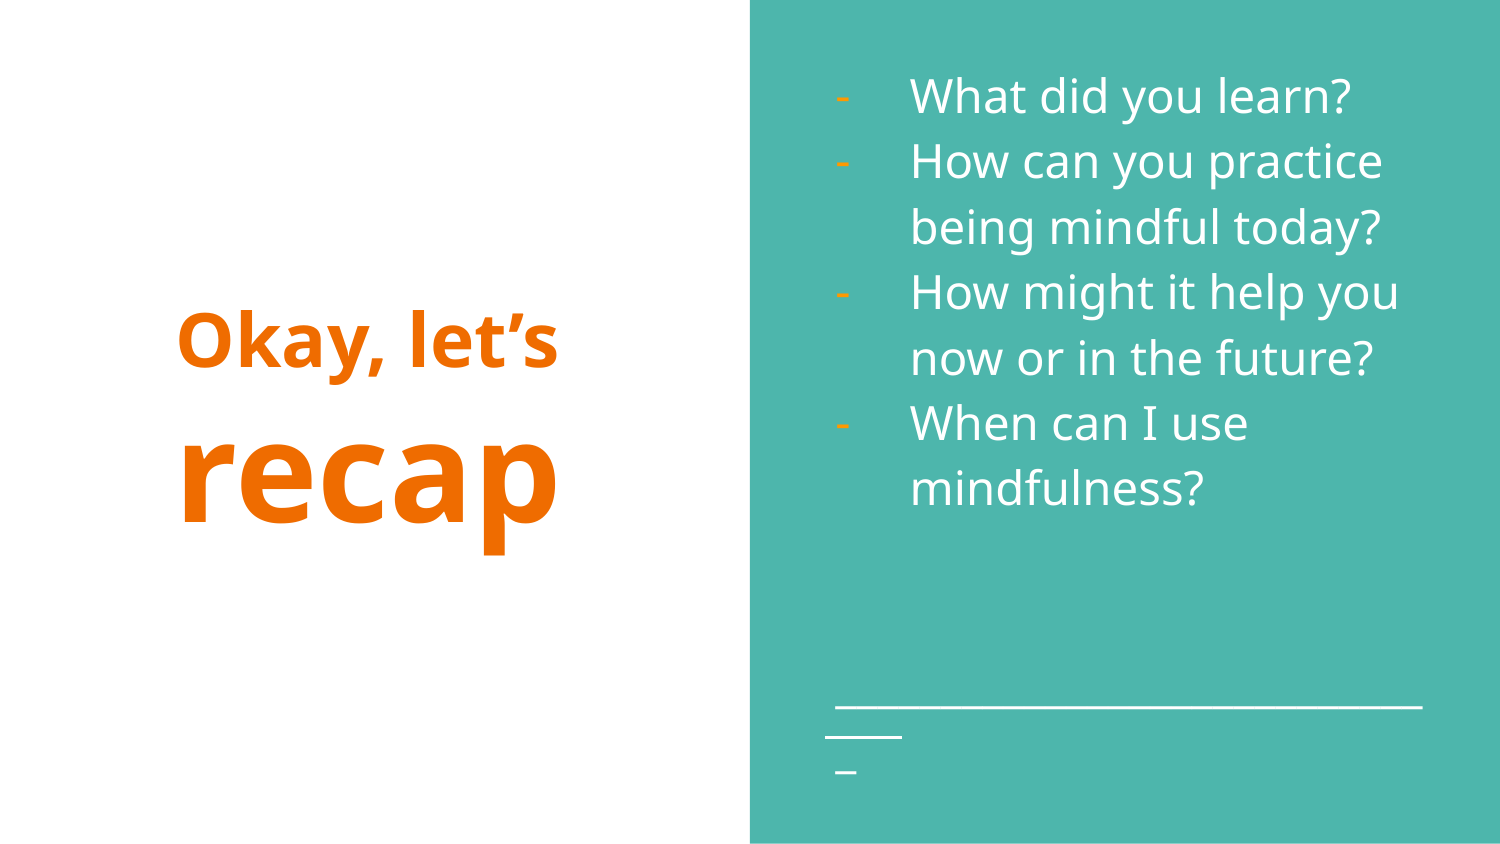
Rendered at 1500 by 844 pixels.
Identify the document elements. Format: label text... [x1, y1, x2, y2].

title Okay, let’s recap [36, 278, 701, 565]
list What did you learn? How can you practice being mindful today? How might it help you now or in the future? When can I use mindfulness? _____________________________ [820, 38, 1450, 797]
